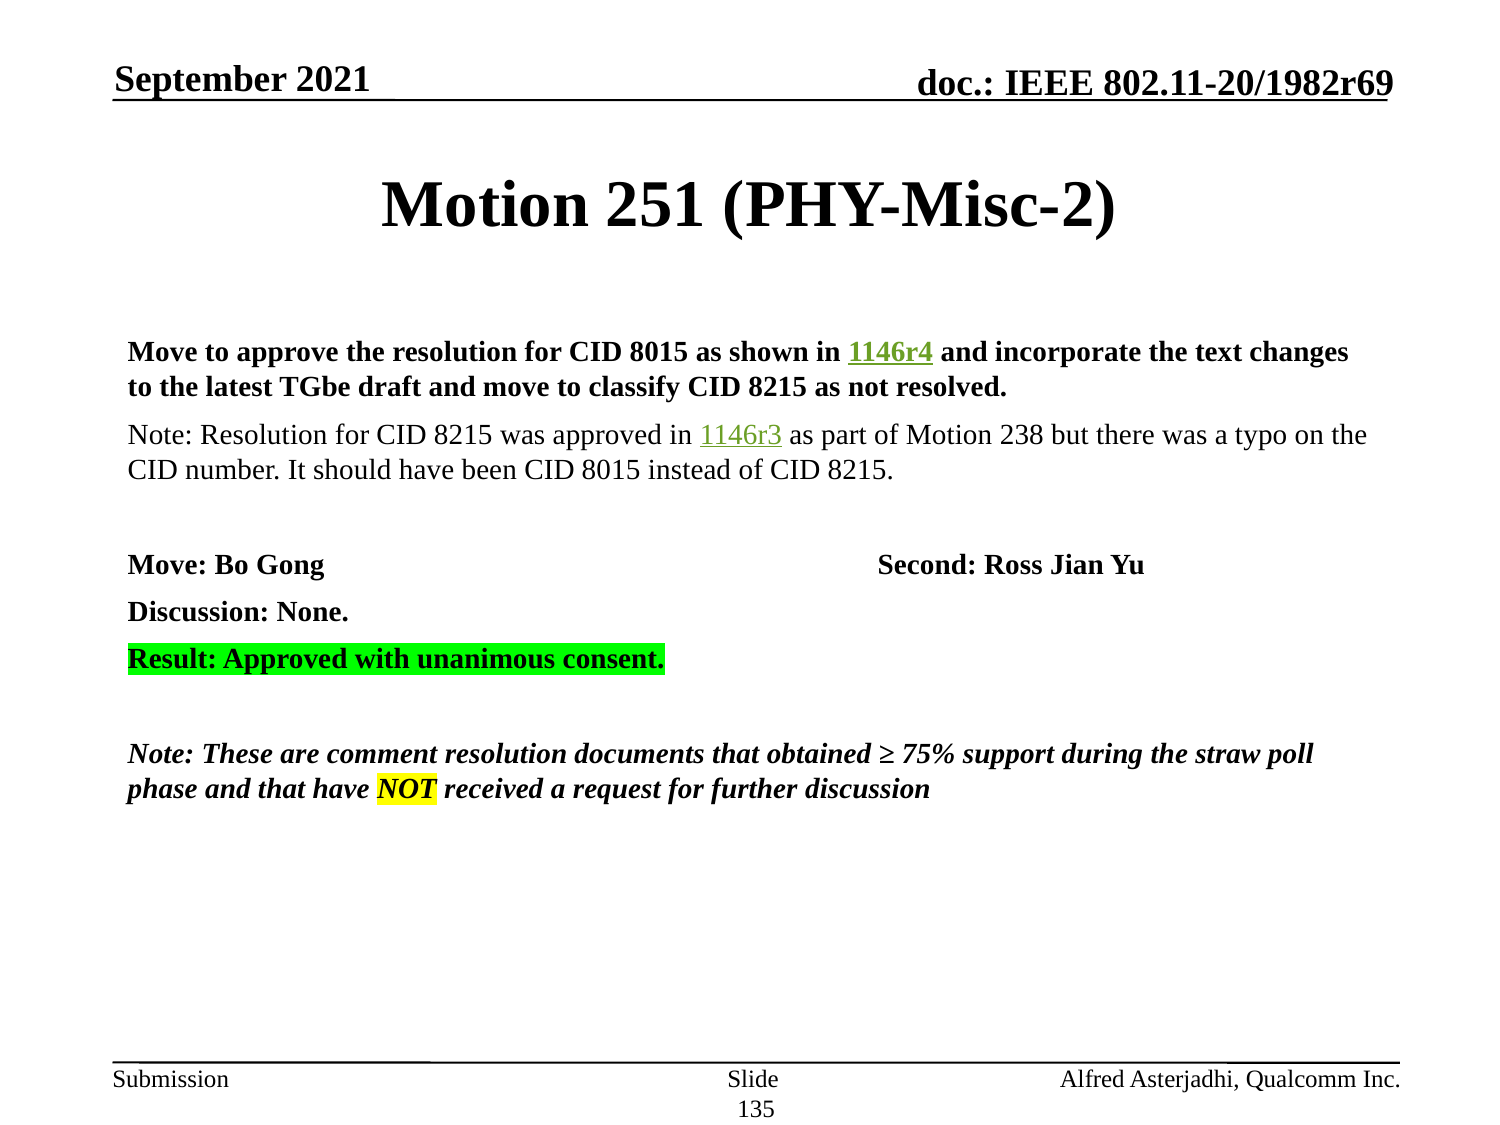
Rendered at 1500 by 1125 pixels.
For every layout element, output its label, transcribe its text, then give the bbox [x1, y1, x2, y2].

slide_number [114, 54, 423, 100]
slide_number Slide 135 [712, 1061, 800, 1123]
title Motion 251 (PHY-Misc-2) [112, 112, 1388, 288]
list Move to approve the resolution for CID 8015 as shown in 1146r4 and incorporate the text changes to the latest TGbe draft and move to classify CID 8215 as not resolved. Note: Resolution for CID 8215 was approved in 1146r3 as part of Motion 238 but there was a typo on the CID number. It should have been CID 8015 instead of CID 8215. Move: Bo Gong Second: Ross Jian Yu Discussion: None. Result: Approved with unanimous consent. Note: These are comment resolution documents that obtained ≥ 75% support during the straw poll phase and that have NOT received a request for further discussion [112, 324, 1388, 1063]
footer Alfred Asterjadhi, Qualcomm Inc. [878, 1061, 1402, 1093]
